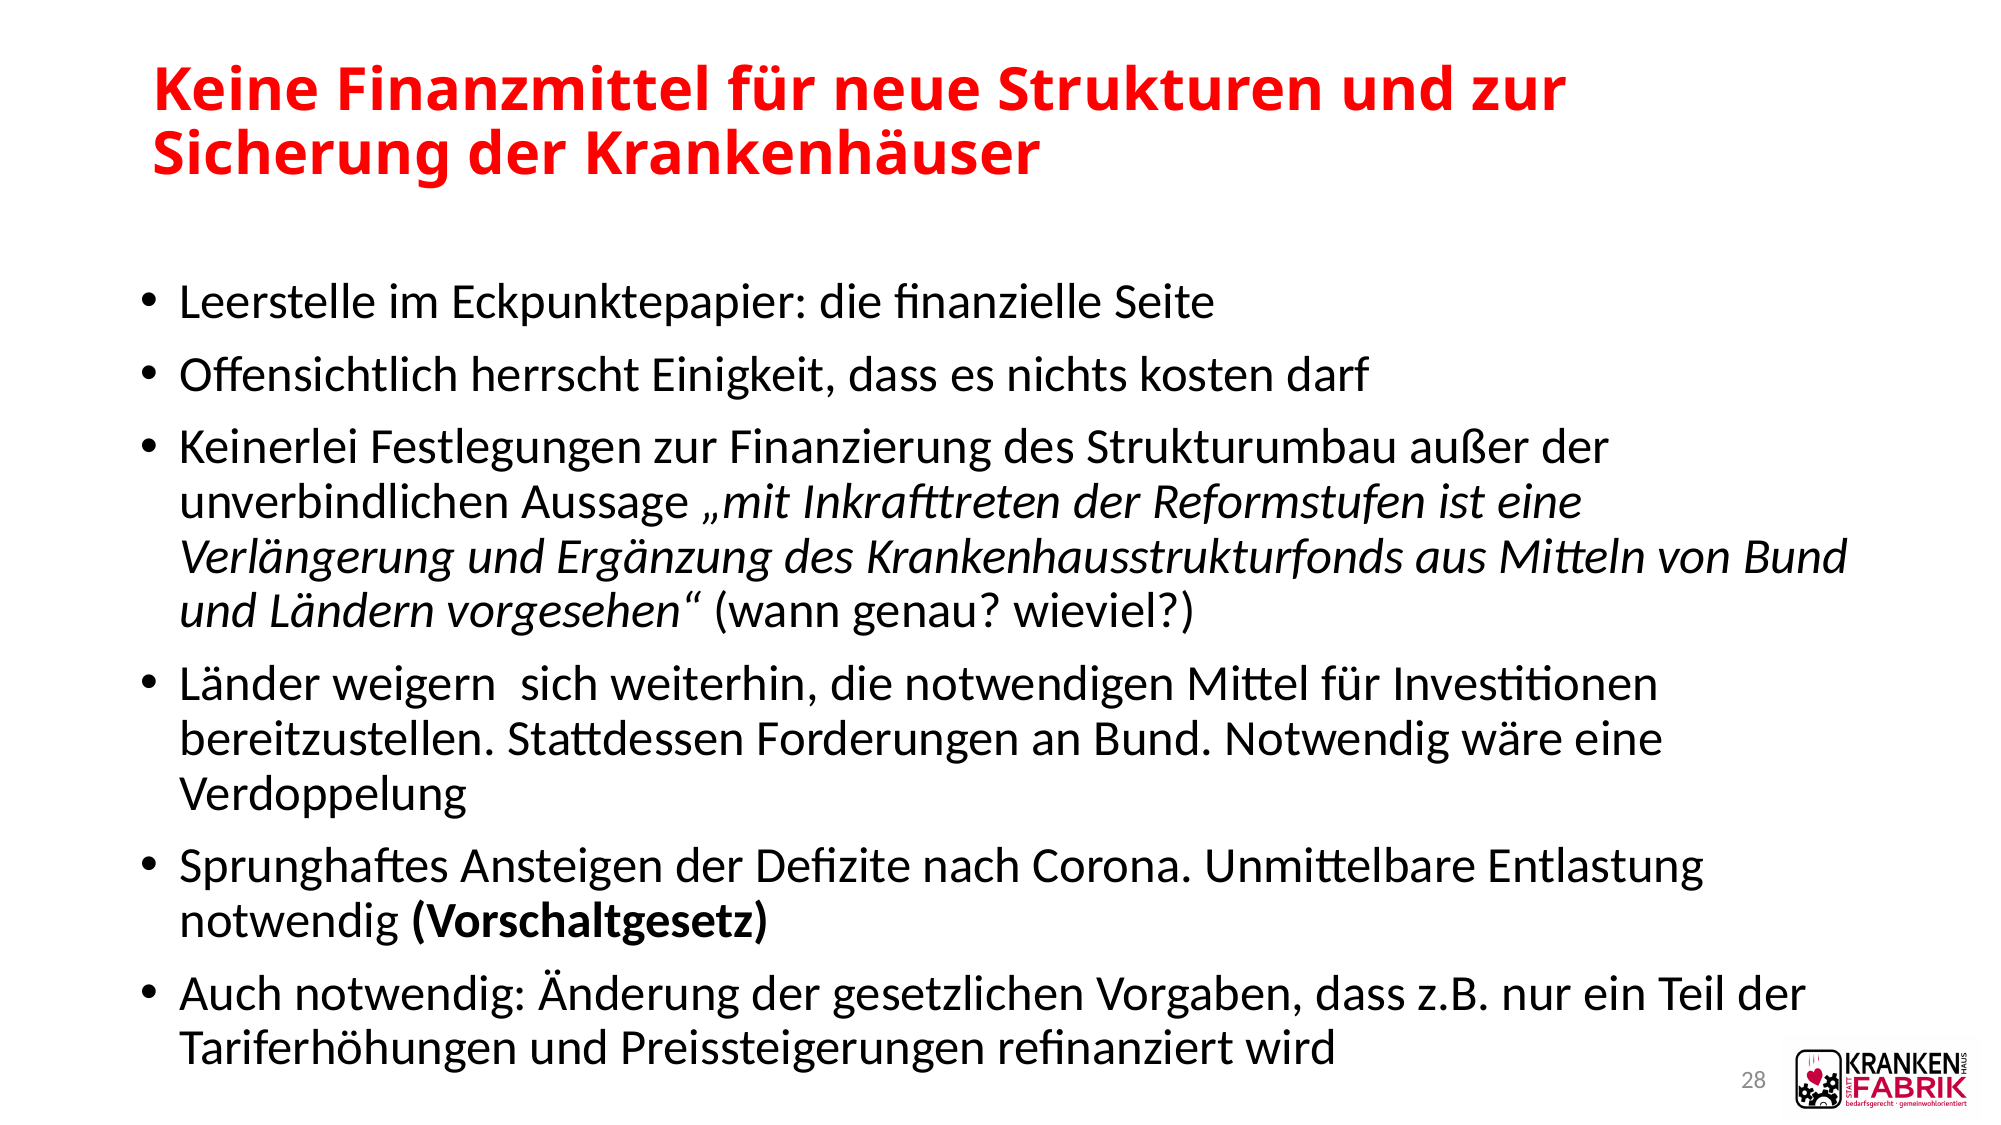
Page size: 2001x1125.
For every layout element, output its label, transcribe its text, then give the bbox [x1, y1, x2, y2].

slide_number 28 [1331, 1049, 1782, 1109]
list Leerstelle im Eckpunktepapier: die finanzielle Seite Offensichtlich herrscht Einigkeit, dass es nichts kosten darf Keinerlei Festlegungen zur Finanzierung des Strukturumbau außer der unverbindlichen Aussage „mit Inkrafttreten der Reformstufen ist eine Verlängerung und Ergänzung des Krankenhausstrukturfonds aus Mitteln von Bund und Ländern vorgesehen“ (wann genau? wieviel?) Länder weigern sich weiterhin, die notwendigen Mittel für Investitionen bereitzustellen. Stattdessen Forderungen an Bund. Notwendig wäre eine Verdoppelung Sprunghaftes Ansteigen der Defizite nach Corona. Unmittelbare Entlastung notwendig (Vorschaltgesetz) Auch notwendig: Änderung der gesetzlichen Vorgaben, dass z.B. nur ein Teil der Tariferhöhungen und Preissteigerungen refinanziert wird [125, 267, 1875, 1093]
title Keine Finanzmittel für neue Strukturen und zur Sicherung der Krankenhäuser [137, 50, 1863, 267]
picture [1781, 1035, 1981, 1123]
